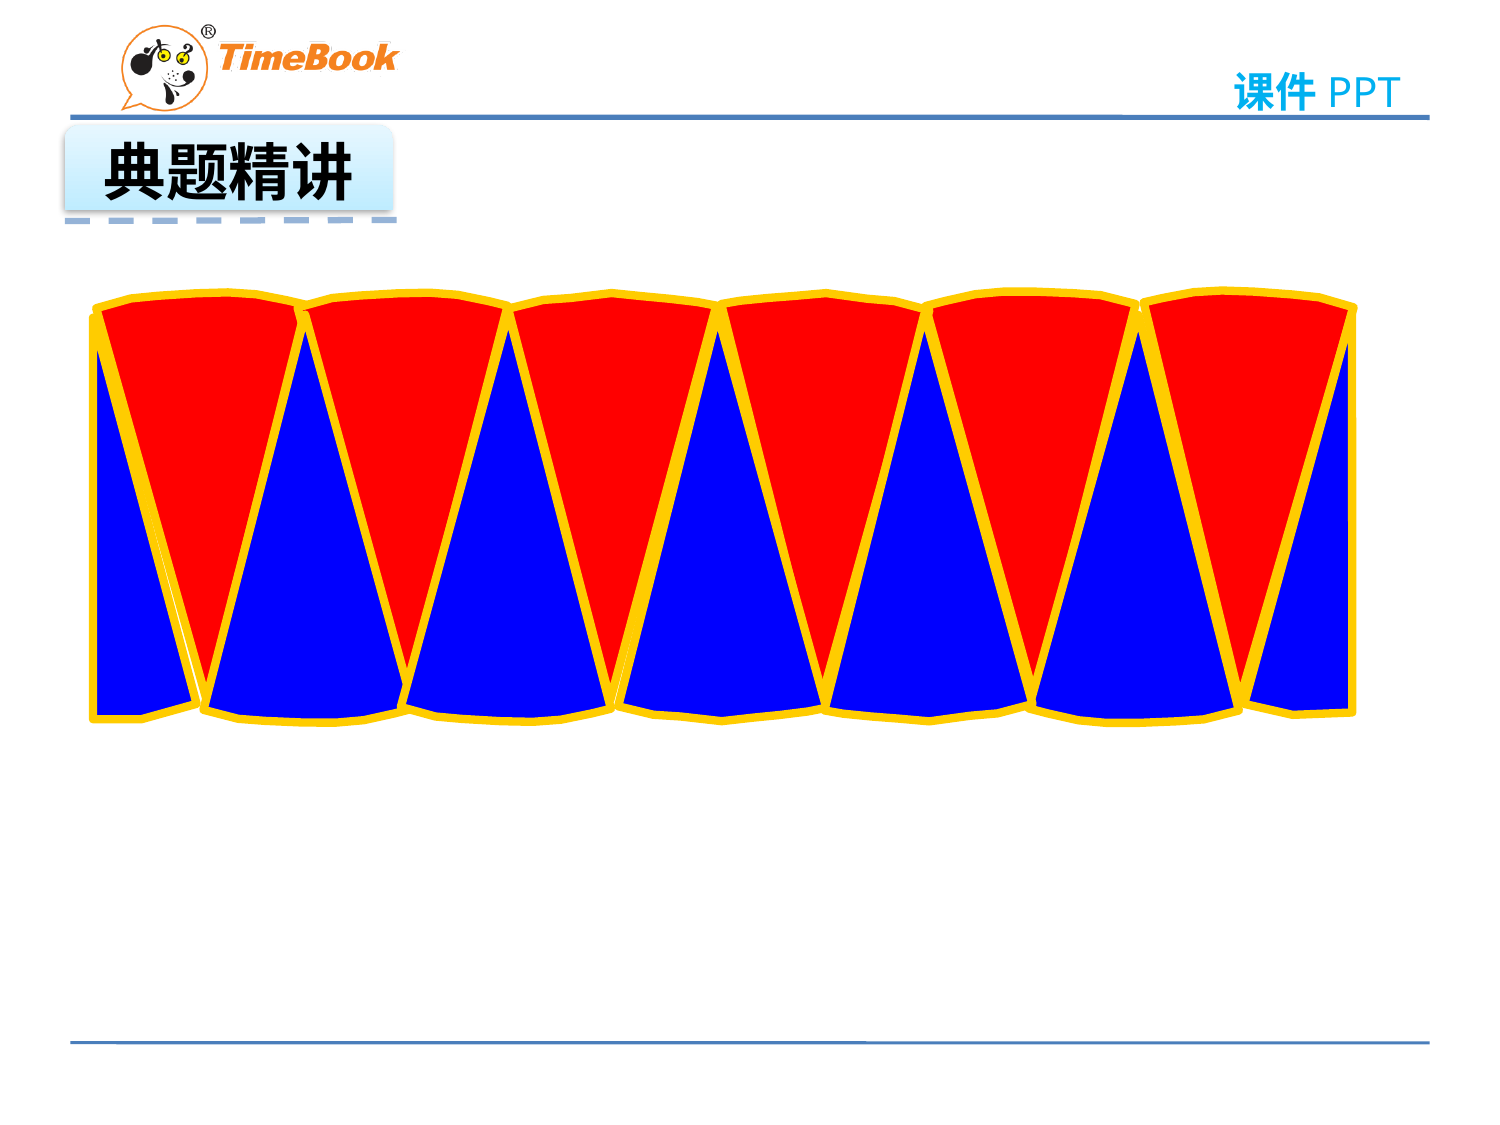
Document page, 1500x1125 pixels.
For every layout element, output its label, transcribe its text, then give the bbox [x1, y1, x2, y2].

picture [118, 22, 408, 113]
text_box [824, 690, 1033, 722]
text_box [147, 270, 1302, 682]
text_box [203, 690, 408, 723]
text_box [92, 317, 197, 720]
text_box [1028, 690, 1239, 723]
text_box [1244, 311, 1353, 715]
text_box 典题精讲 [64, 124, 394, 212]
text_box [618, 690, 826, 722]
text_box [400, 690, 611, 722]
